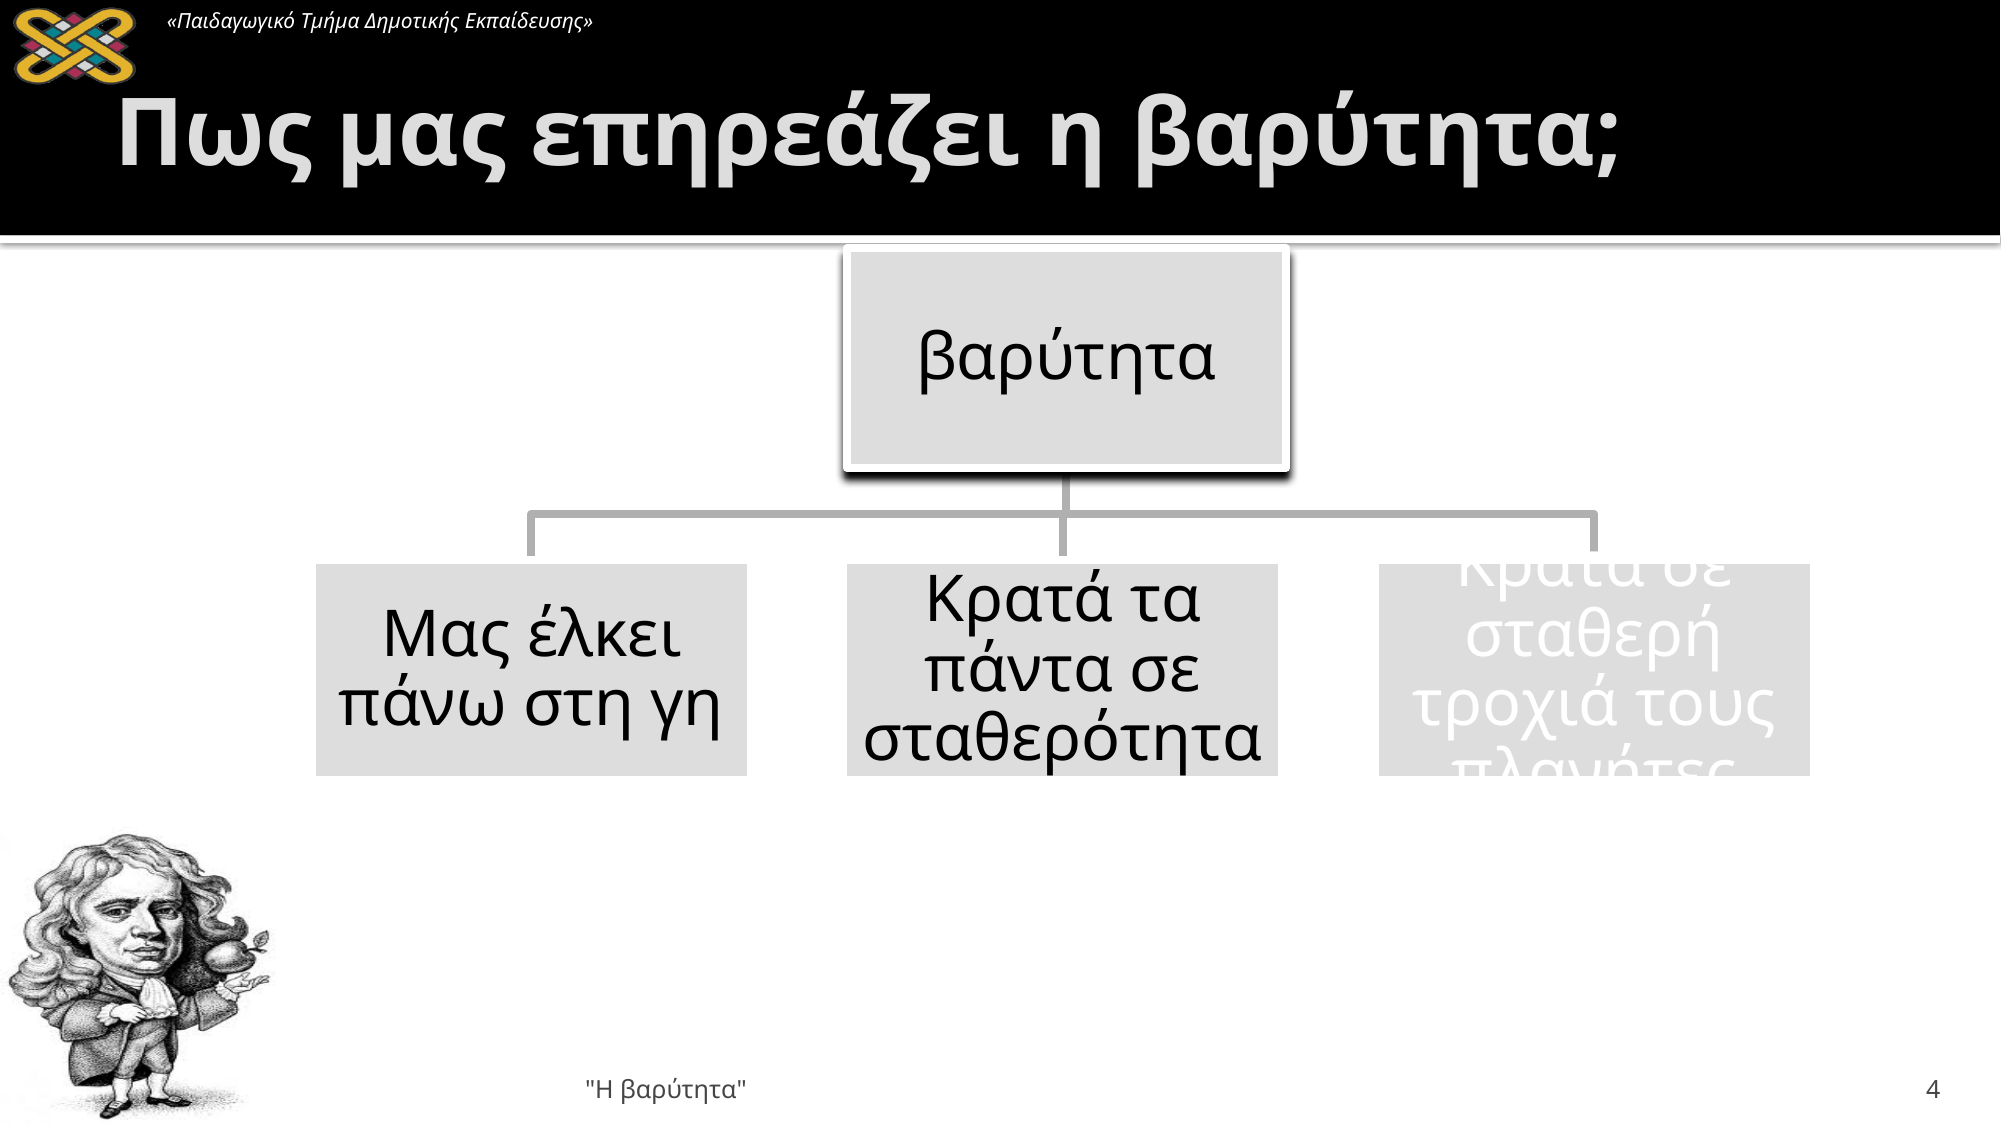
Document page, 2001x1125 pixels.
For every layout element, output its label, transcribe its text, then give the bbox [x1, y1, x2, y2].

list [302, 248, 1824, 780]
title Πως μας επηρεάζει η βαρύτητα; [99, 25, 1900, 231]
picture [0, 0, 148, 92]
picture [0, 827, 277, 1125]
slide_number 4 [1794, 1062, 1955, 1108]
footer "Η βαρύτητα" [577, 1062, 1783, 1108]
